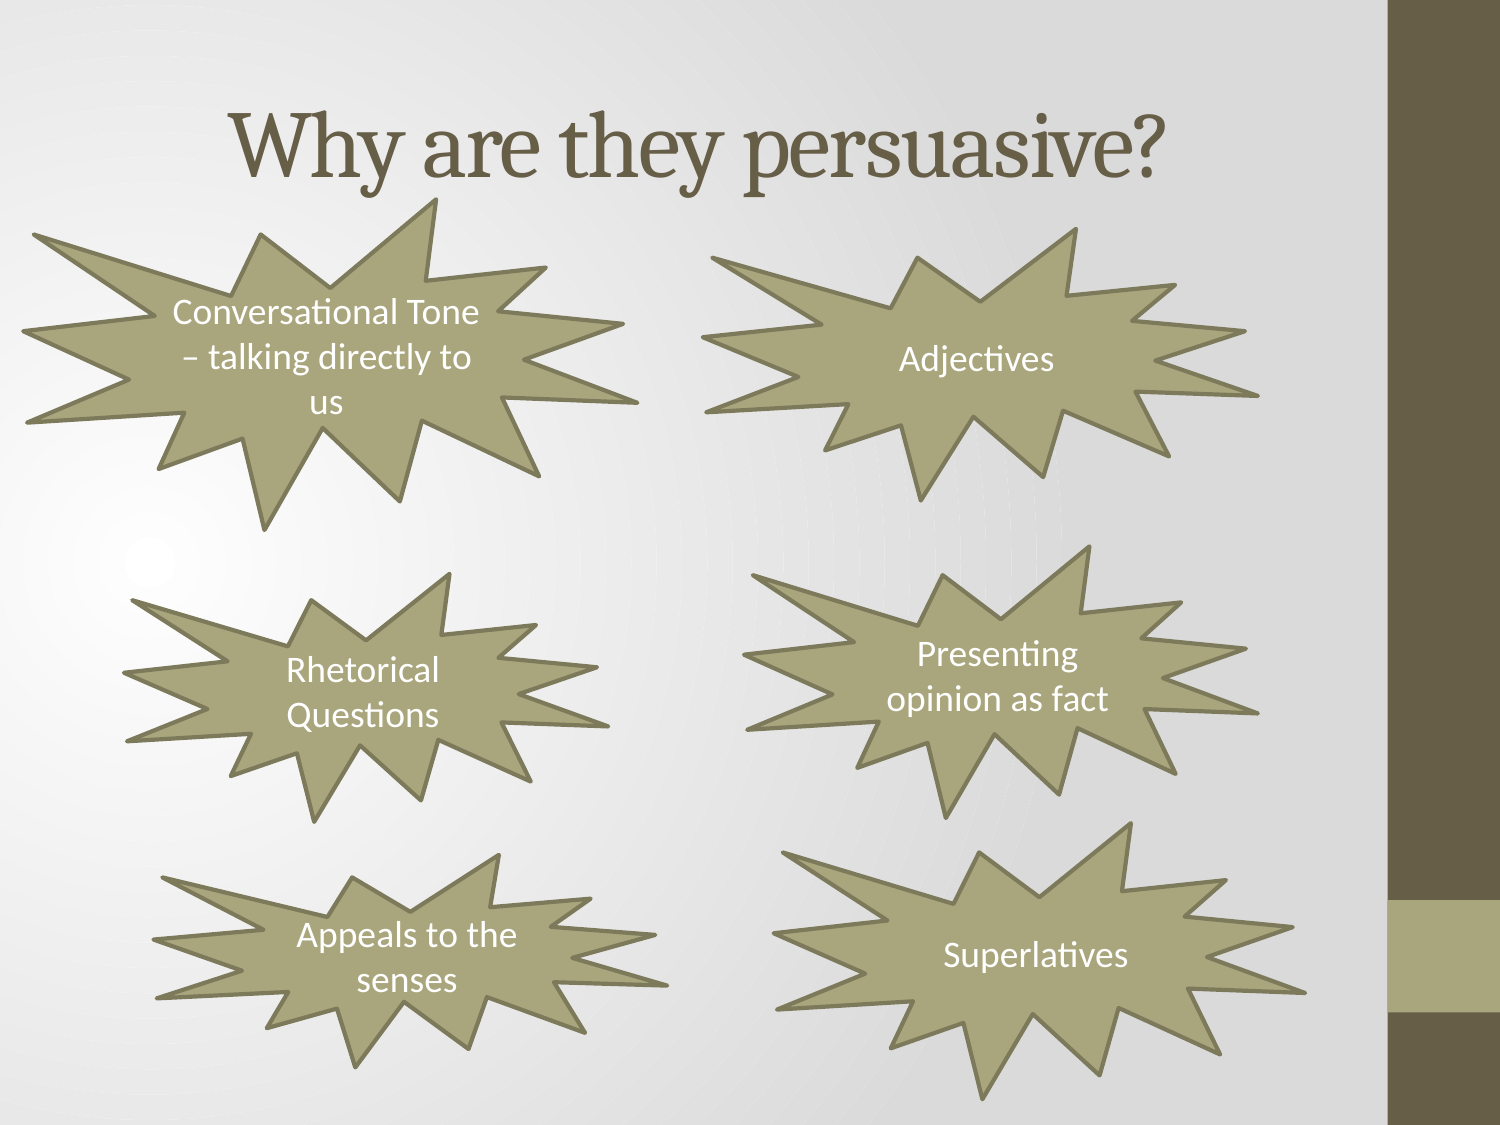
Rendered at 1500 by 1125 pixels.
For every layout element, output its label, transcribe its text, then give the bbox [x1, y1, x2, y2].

title Why are they persuasive? [75, 45, 1325, 233]
text_box Conversational Tone – talking directly to us [21, 197, 640, 533]
text_box Superlatives [771, 821, 1308, 1102]
text_box Appeals to the senses [151, 853, 670, 1070]
text_box Rhetorical Questions [121, 572, 611, 824]
text_box Adjectives [700, 227, 1260, 503]
text_box Presenting opinion as fact [741, 544, 1260, 821]
